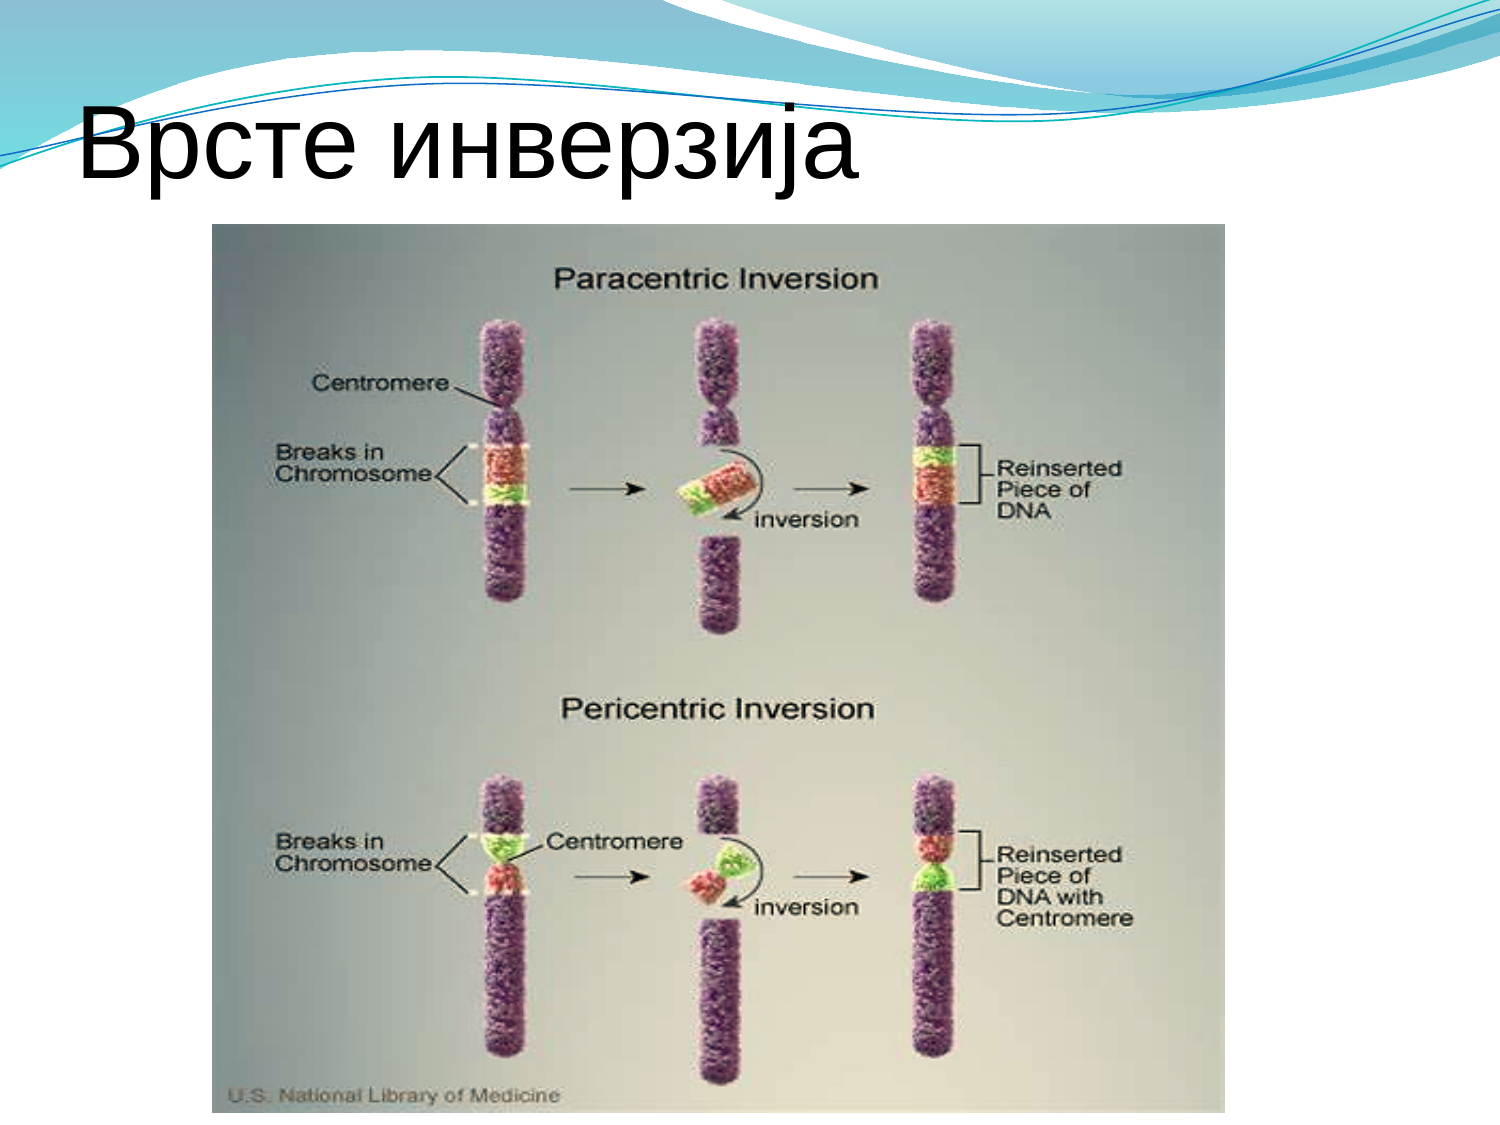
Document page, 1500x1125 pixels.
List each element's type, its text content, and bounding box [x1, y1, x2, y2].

picture [212, 224, 1226, 1113]
title Врсте инверзија [74, 12, 1426, 200]
